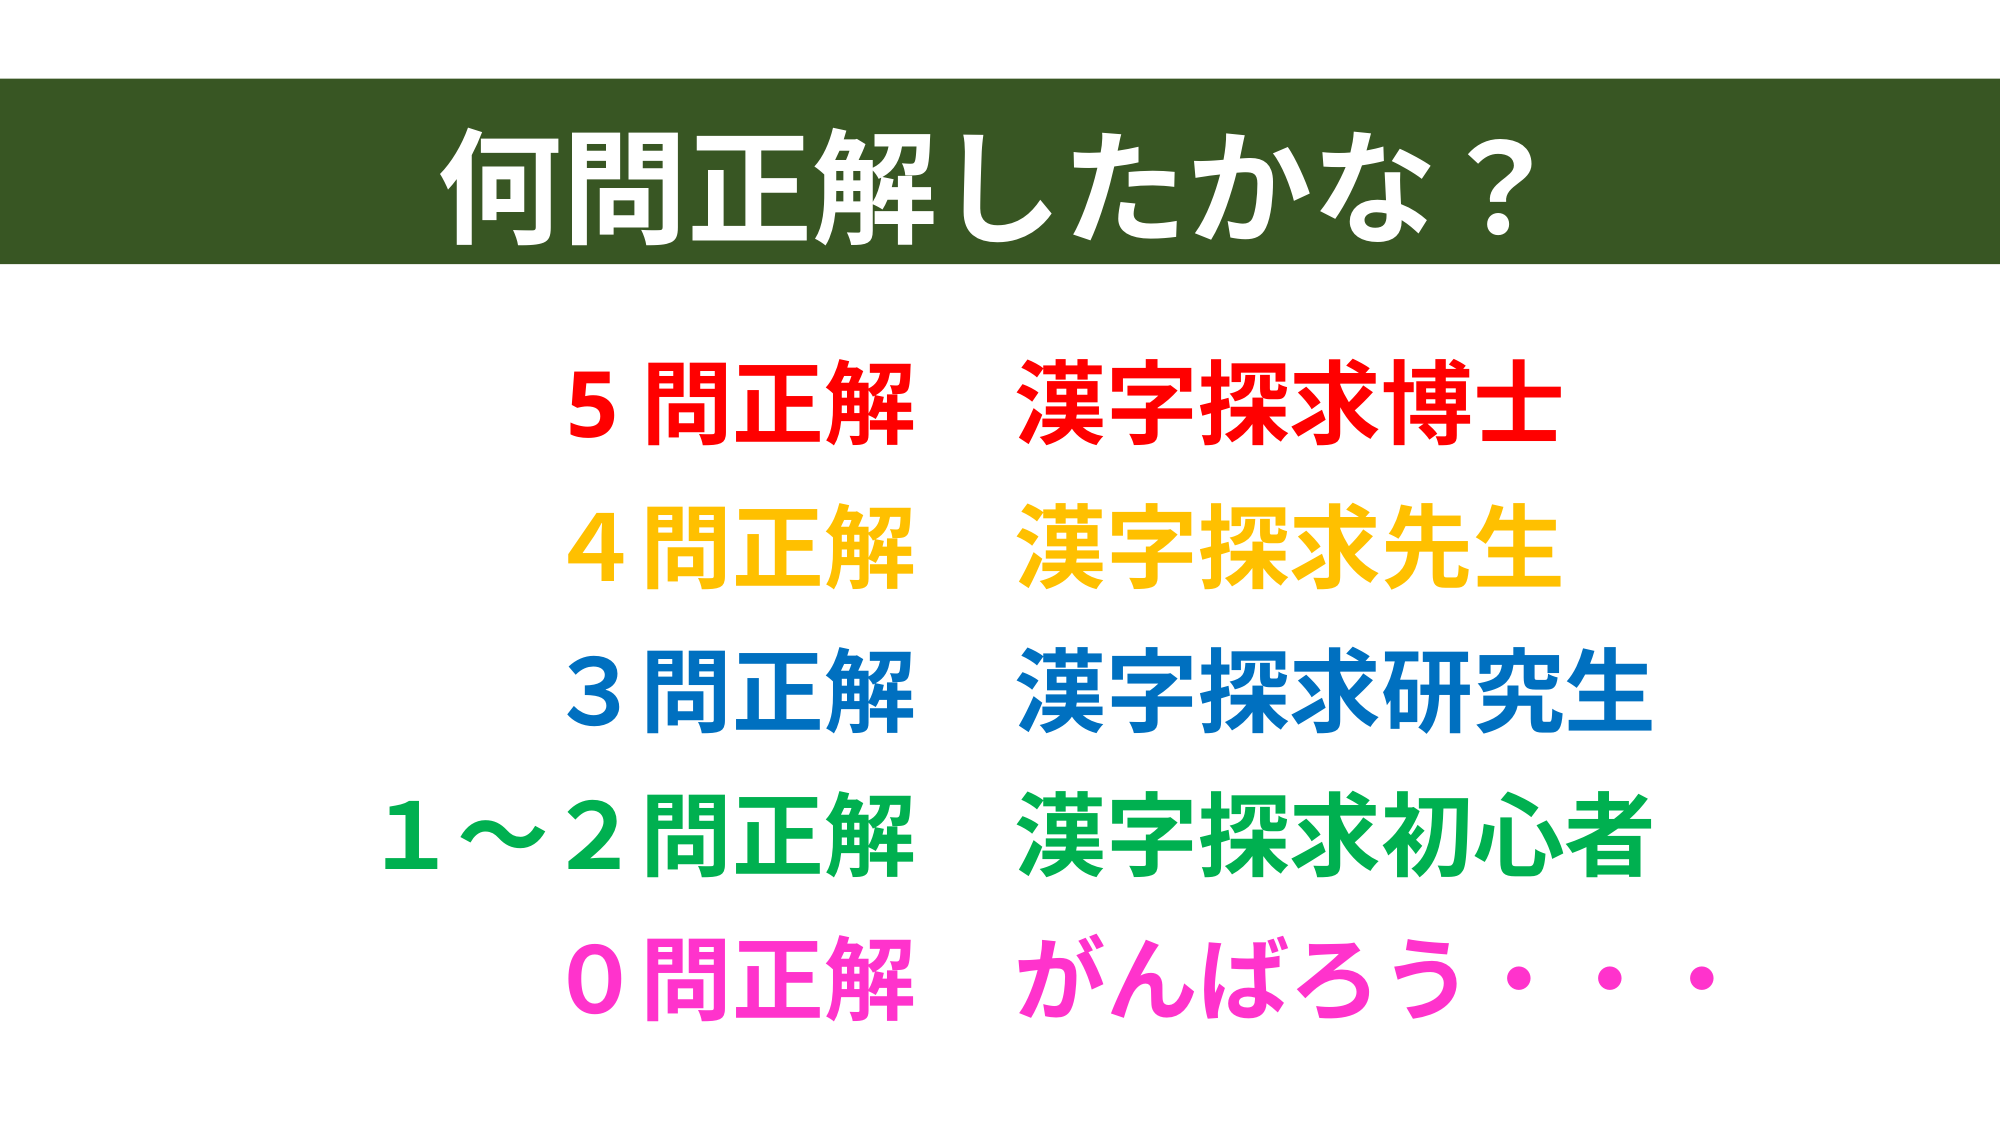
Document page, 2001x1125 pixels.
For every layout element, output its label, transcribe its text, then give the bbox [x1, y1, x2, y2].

text_box １～２問正解 [273, 770, 931, 896]
text_box ３問正解 [273, 626, 931, 752]
text_box 漢字探求研究生 [999, 626, 1800, 752]
text_box 漢字探求先生 [999, 482, 1800, 608]
text_box がんばろう・・・ [999, 914, 1865, 1040]
text_box 何問正解したかな？ [345, 101, 1655, 267]
text_box ４問正解 [273, 482, 931, 608]
text_box 漢字探求博士 [999, 338, 1800, 464]
text_box [0, 78, 2000, 265]
text_box ０問正解 [273, 914, 931, 1040]
text_box 漢字探求初心者 [999, 770, 1800, 896]
text_box 5問正解 [273, 338, 931, 464]
